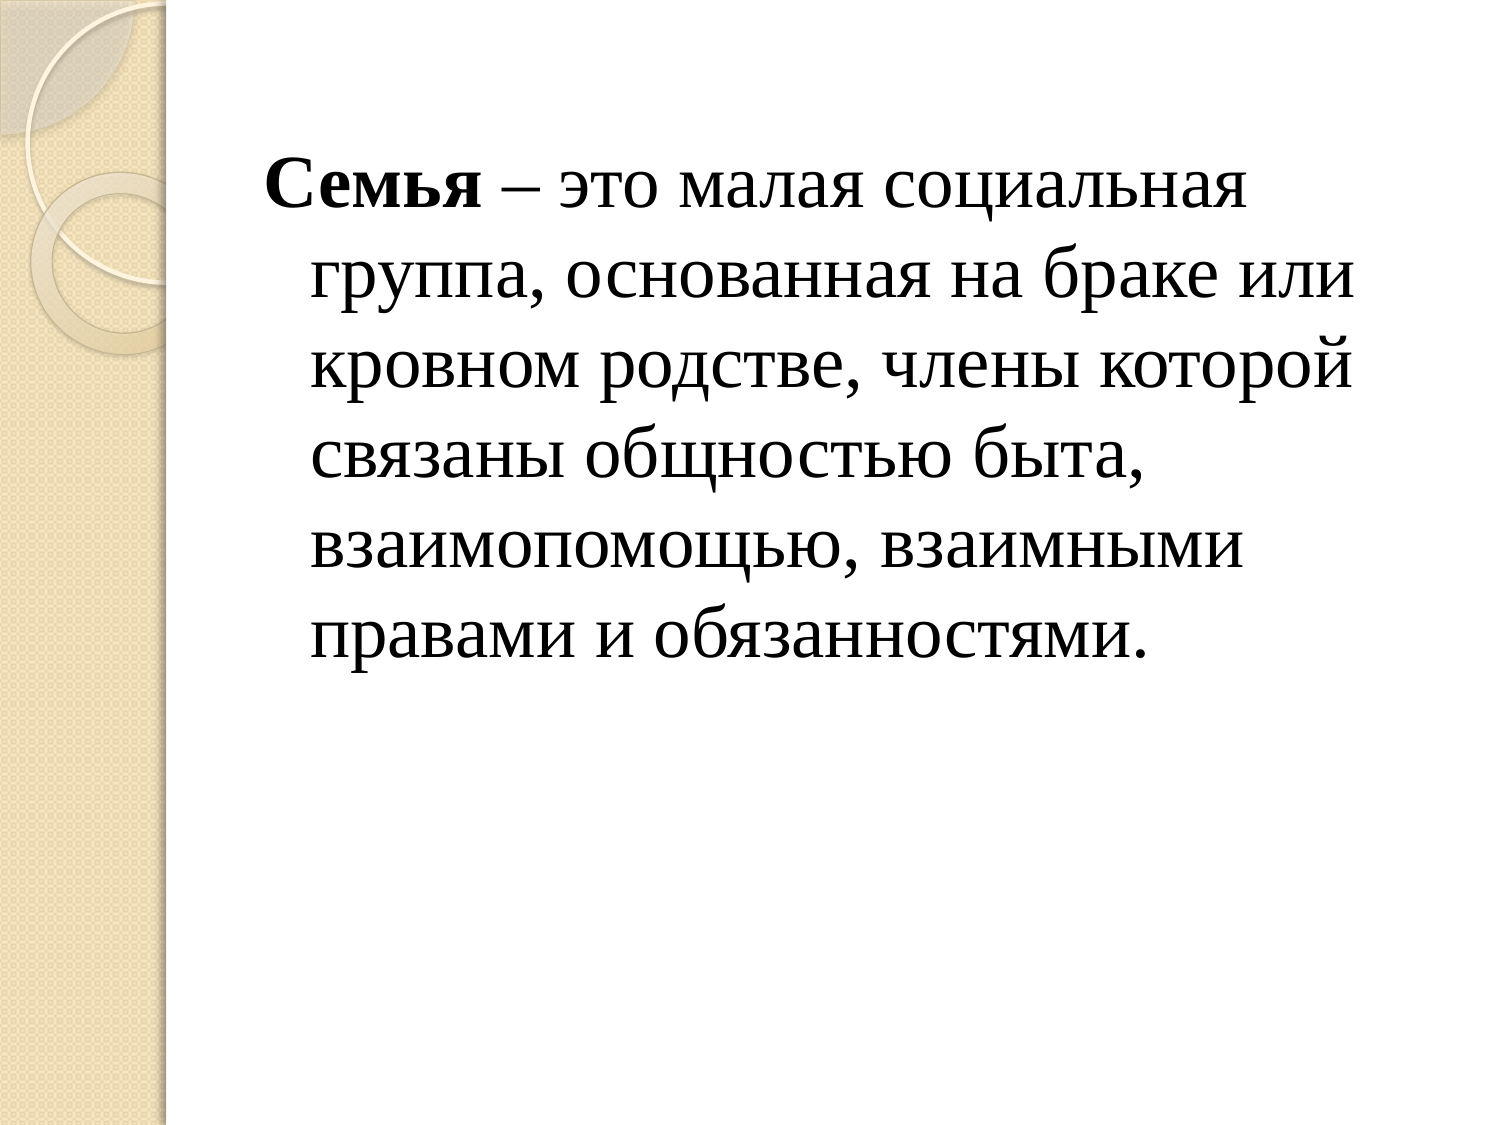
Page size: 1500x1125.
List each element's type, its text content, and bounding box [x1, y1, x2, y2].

list Семья – это малая социальная группа, основанная на браке или кровном родстве, члены которой связаны общностью быта, взаимопомощью, взаимными правами и обязанностями. [235, 125, 1495, 1106]
